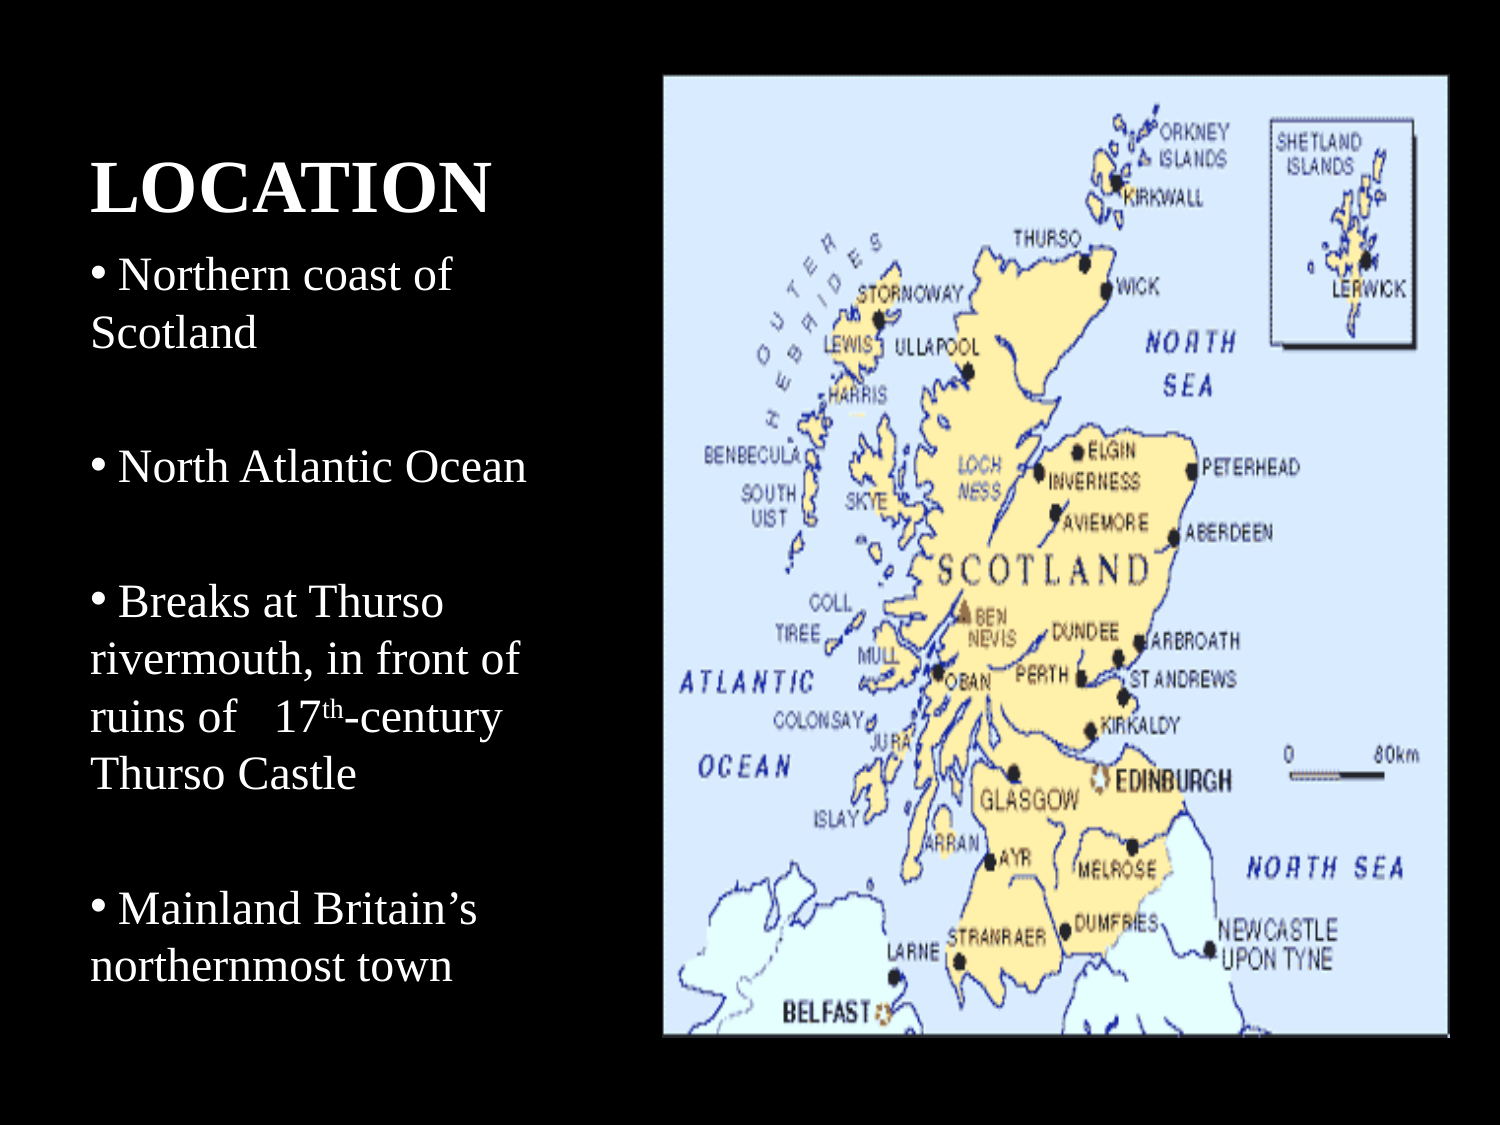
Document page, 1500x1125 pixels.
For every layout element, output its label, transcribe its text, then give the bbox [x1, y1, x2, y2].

title LOCATION [75, 44, 569, 235]
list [662, 74, 1451, 1038]
list Northern coast of Scotland North Atlantic Ocean Breaks at Thurso rivermouth, in front of ruins of 17th-century Thurso Castle Mainland Britain’s northernmost town [75, 235, 569, 1005]
